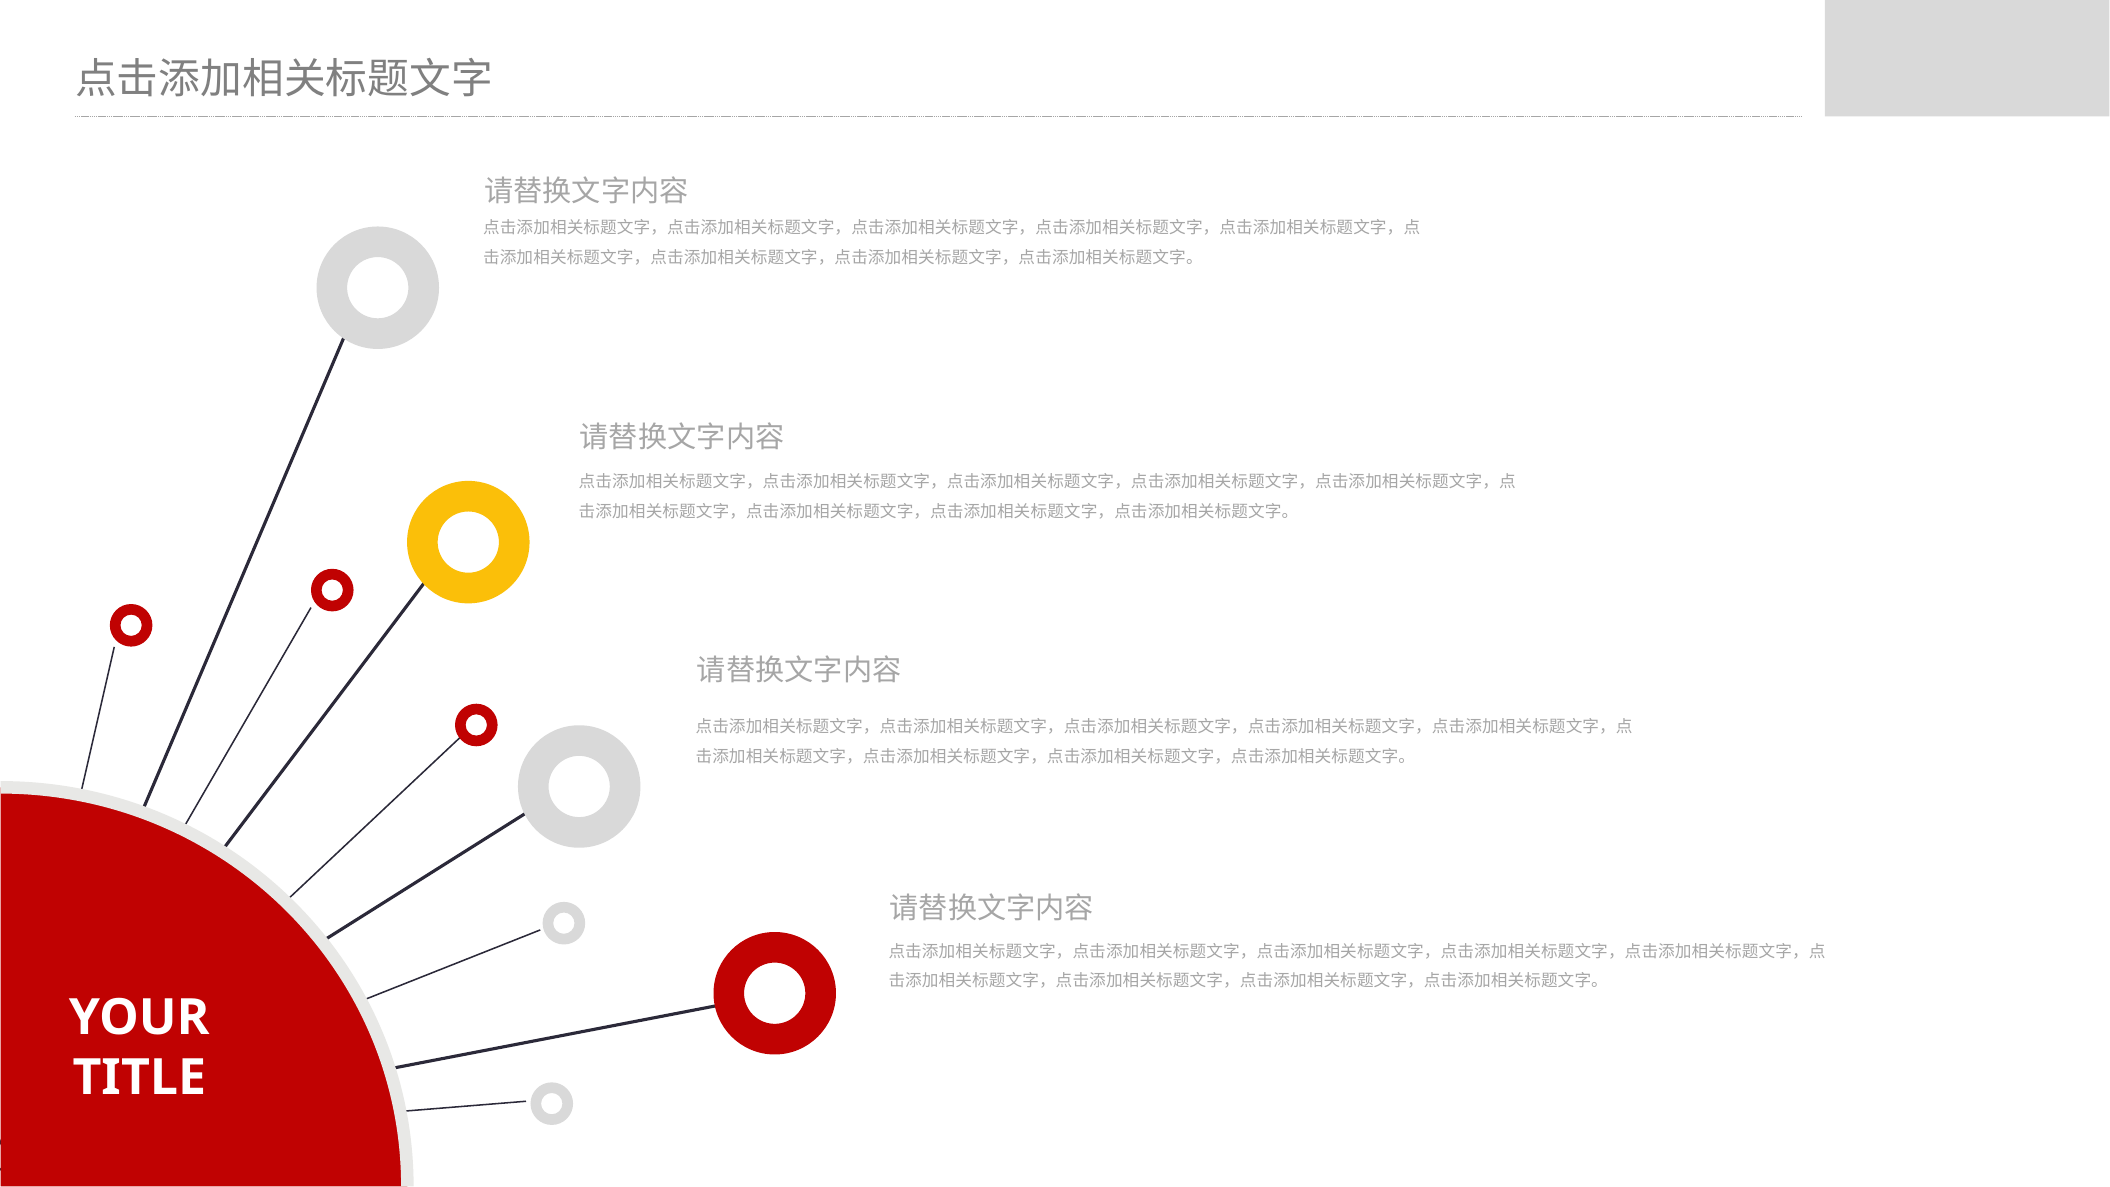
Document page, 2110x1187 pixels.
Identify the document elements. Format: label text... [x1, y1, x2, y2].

text_box 请替换文字内容 [722, 403, 963, 462]
text_box [316, 226, 440, 326]
text_box 点击添加相关标题文字，点击添加相关标题文字，点击添加相关标题文字，点击添加相关标题文字，点击添加相关标题文字，点击添加相关标题文字，点击添加相关标题文字，点击添加相关标题文字，点击添加相关标题文字。 [722, 453, 1540, 529]
text_box 点击添加相关标题文字，点击添加相关标题文字，点击添加相关标题文字，点击添加相关标题文字，点击添加相关标题文字，点击添加相关标题文字，点击添加相关标题文字，点击添加相关标题文字，点击添加相关标题文字。 [722, 698, 1658, 773]
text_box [0, 326, 722, 1176]
text_box 点击添加相关标题文字 [59, 44, 563, 107]
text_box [0, 787, 408, 1187]
text_box 点击添加相关标题文字，点击添加相关标题文字，点击添加相关标题文字，点击添加相关标题文字，点击添加相关标题文字，点击添加相关标题文字，点击添加相关标题文字，点击添加相关标题文字，点击添加相关标题文字。 [873, 922, 1850, 998]
text_box 请替换文字内容 [873, 874, 1273, 933]
text_box 请替换文字内容 [722, 642, 1080, 694]
text_box 请替换文字内容 [468, 157, 867, 216]
text_box 点击添加相关标题文字，点击添加相关标题文字，点击添加相关标题文字，点击添加相关标题文字，点击添加相关标题文字，点击添加相关标题文字，点击添加相关标题文字，点击添加相关标题文字，点击添加相关标题文字。 [468, 199, 1445, 274]
text_box [722, 932, 836, 1055]
